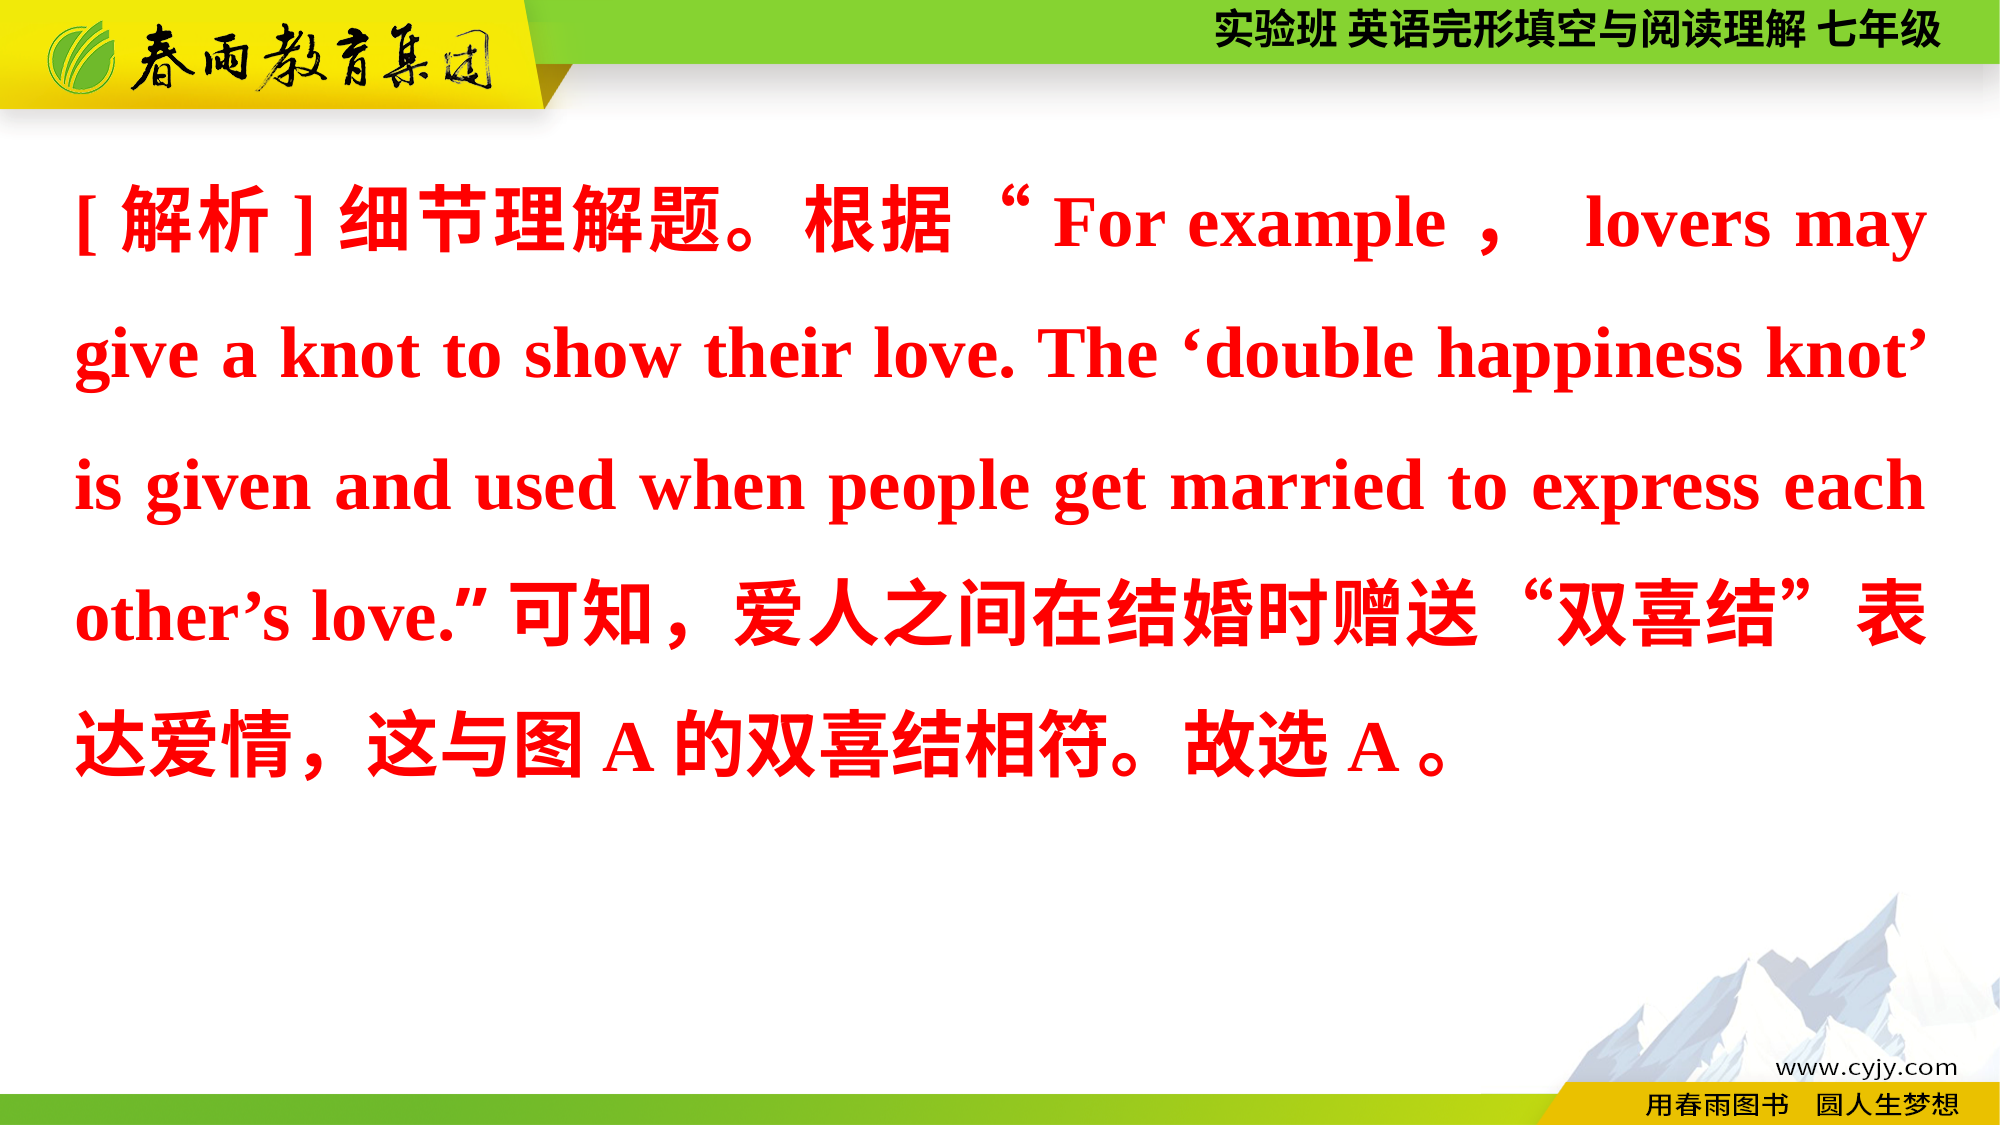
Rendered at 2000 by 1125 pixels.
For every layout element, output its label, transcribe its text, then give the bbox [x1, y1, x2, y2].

list [解析]细节理解题。根据“For example， lovers may give a knot to show their love. The ‘double happiness knot’ is given and used when people get married to express each other’s love.”可知，爱人之间在结婚时赠送“双喜结”表达爱情，这与图A的双喜结相符。故选A。 [59, 122, 1944, 784]
picture [0, 0, 2000, 1125]
